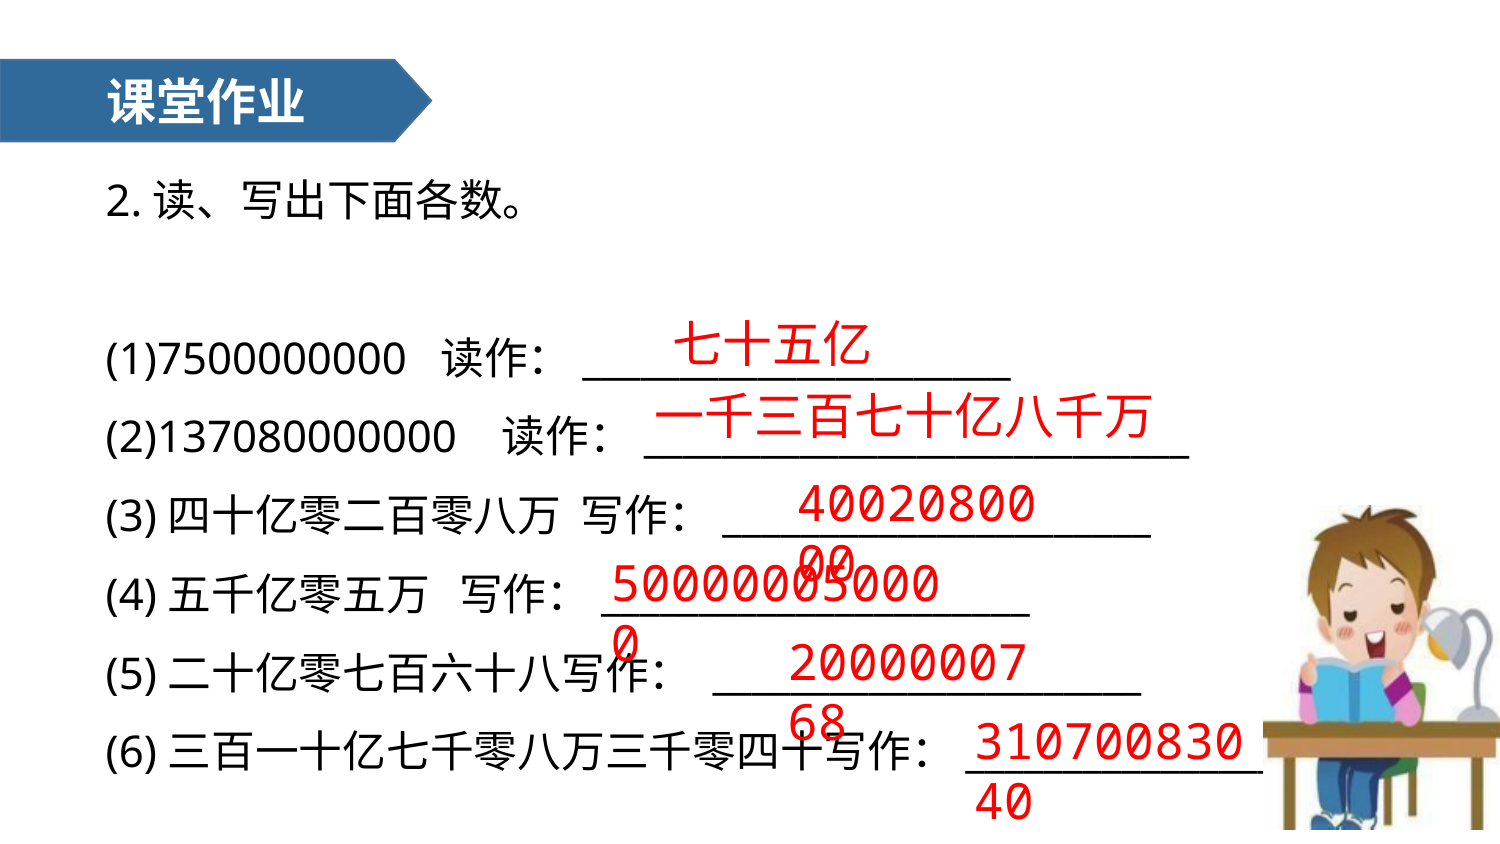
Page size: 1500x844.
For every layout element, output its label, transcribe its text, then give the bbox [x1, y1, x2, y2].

text_box 31070083040 [962, 704, 1261, 836]
text_box 500000050000 [599, 545, 954, 677]
text_box 2000000768 [776, 624, 1052, 756]
text_box 一千三百七十亿八千万 [643, 378, 1202, 450]
text_box 4002080000 [785, 466, 1061, 598]
picture [1263, 505, 1500, 830]
text_box 课堂作业 [0, 59, 432, 142]
text_box 2.读、写出下面各数。 (1)7500000000 读作：______________________ (2)137080000000 读作：____________________________ (3)四十亿零二百零八万 写作：______________________ (4)五千亿零五万 写作：______________________ (5)二十亿零七百六十八写作： ______________________ (6)三百一十亿七千零八万三千零四十写作：________________ [61, 141, 1289, 783]
text_box 七十五亿 [661, 306, 937, 378]
